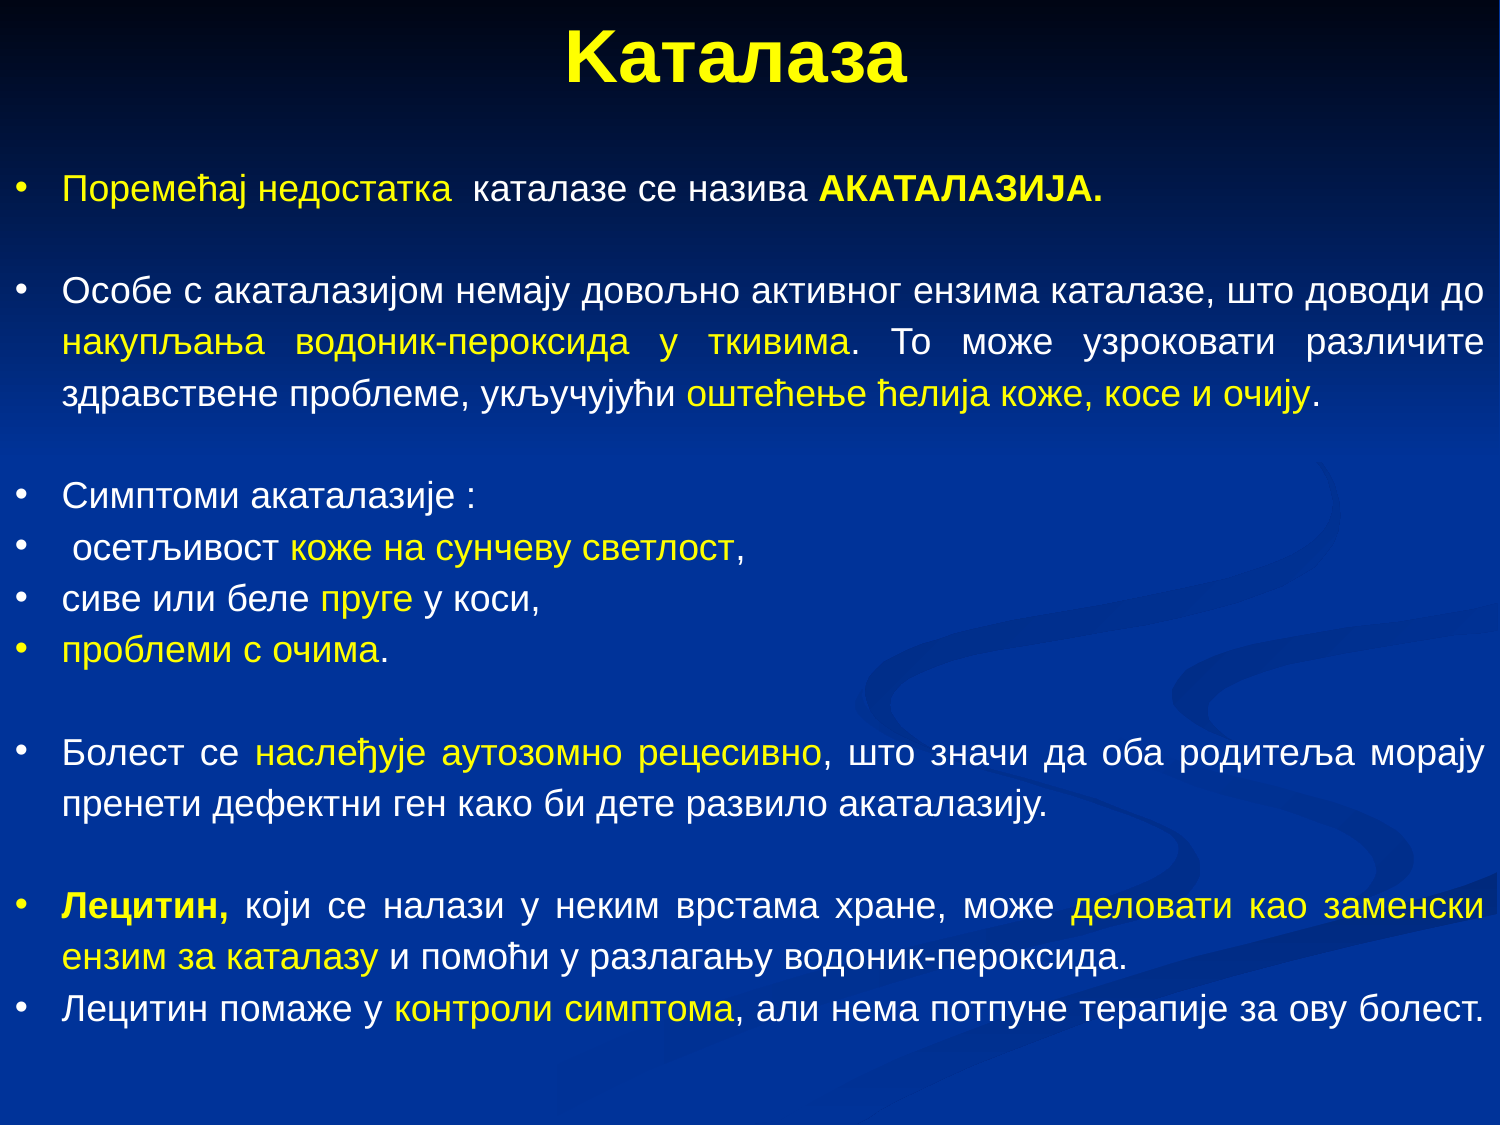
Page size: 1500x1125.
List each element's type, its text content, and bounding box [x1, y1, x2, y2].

text_box Kaталаза [549, 0, 1300, 105]
text_box Поремећај недостатка каталазе се назива АКАТАЛАЗИЈА. Особе с акаталазијом немају довољно активног ензима каталазе, што доводи до накупљања водоник-пероксида у ткивима. То може узроковати различите здравствене проблеме, укључујући оштећење ћелија коже, косе и очију. Симптоми акаталазије : осетљивост коже на сунчеву светлост, сиве или беле пруге у коси, проблеми с очима. Болест се наслеђује аутозомно рецесивно, што значи да оба родитеља морају пренети дефектни ген како би дете развило акаталазију. Лецитин, који се налази у неким врстама хране, може деловати као заменски ензим за каталазу и помоћи у разлагању водоник-пероксида. Лецитин помаже у контроли симптома, али нема потпуне терапије за ову болест. [0, 149, 1500, 1037]
